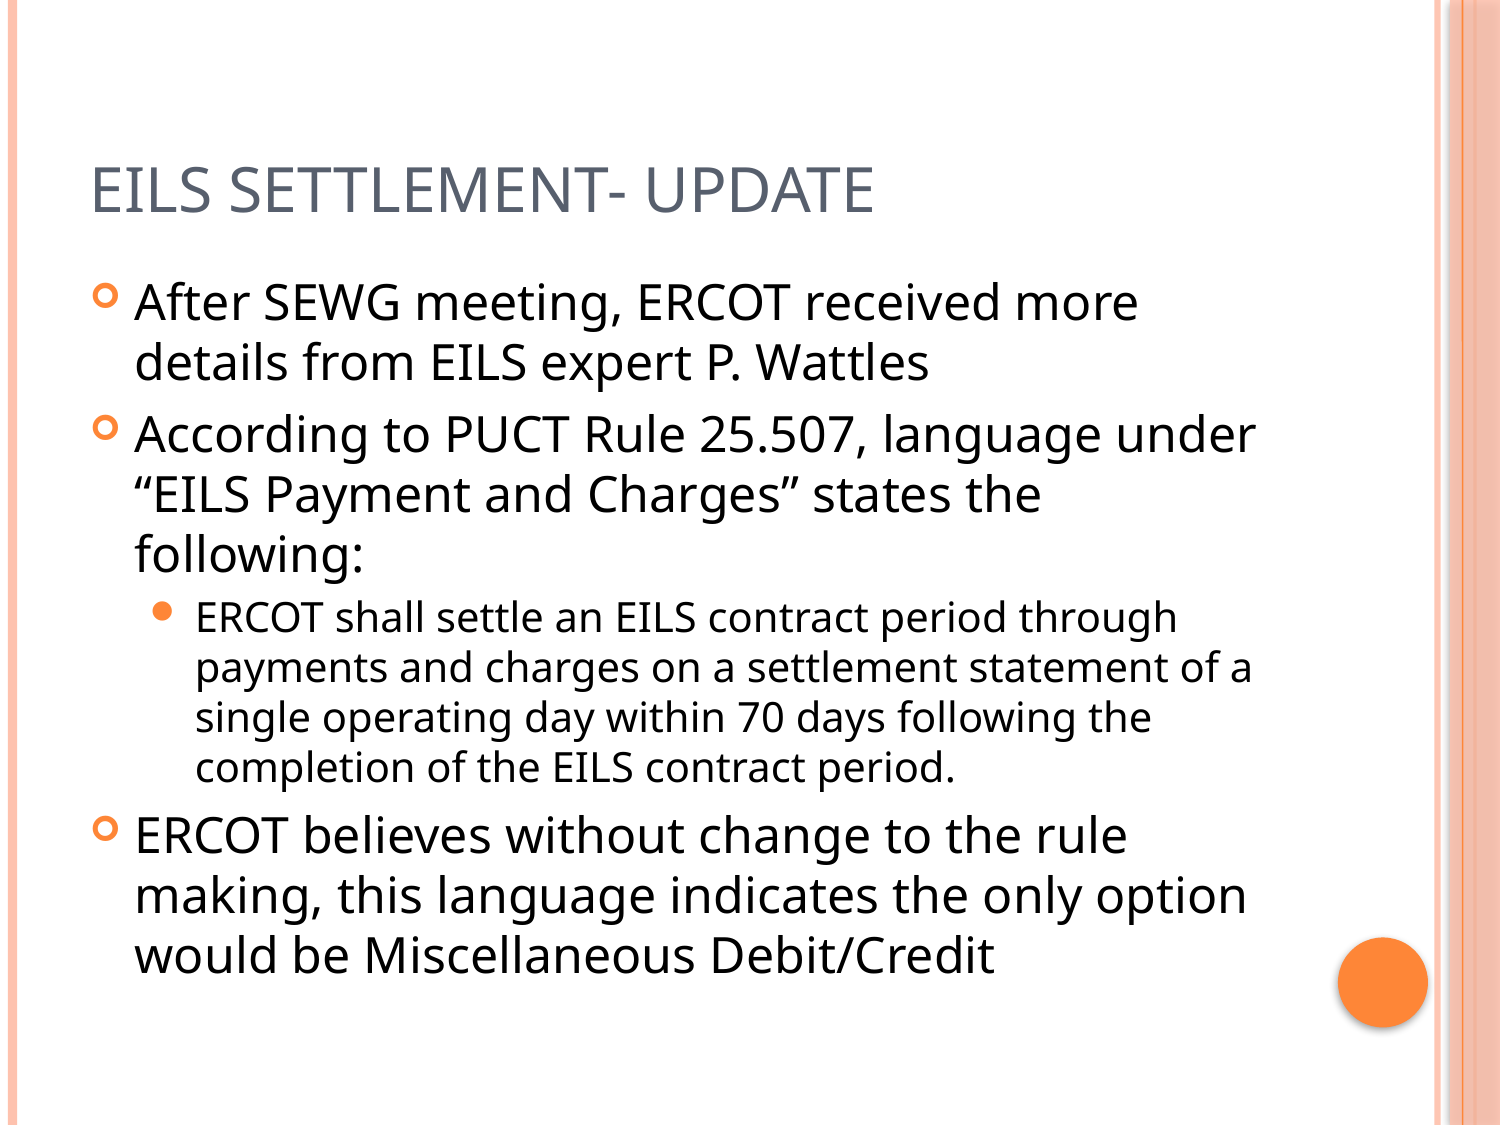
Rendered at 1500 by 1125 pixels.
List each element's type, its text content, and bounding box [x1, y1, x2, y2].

list After SEWG meeting, ERCOT received more details from EILS expert P. Wattles According to PUCT Rule 25.507, language under “EILS Payment and Charges” states the following: ERCOT shall settle an EILS contract period through payments and charges on a settlement statement of a single operating day within 70 days following the completion of the EILS contract period. ERCOT believes without change to the rule making, this language indicates the only option would be Miscellaneous Debit/Credit [75, 262, 1300, 1062]
title EILS Settlement- Update [75, 45, 1300, 233]
